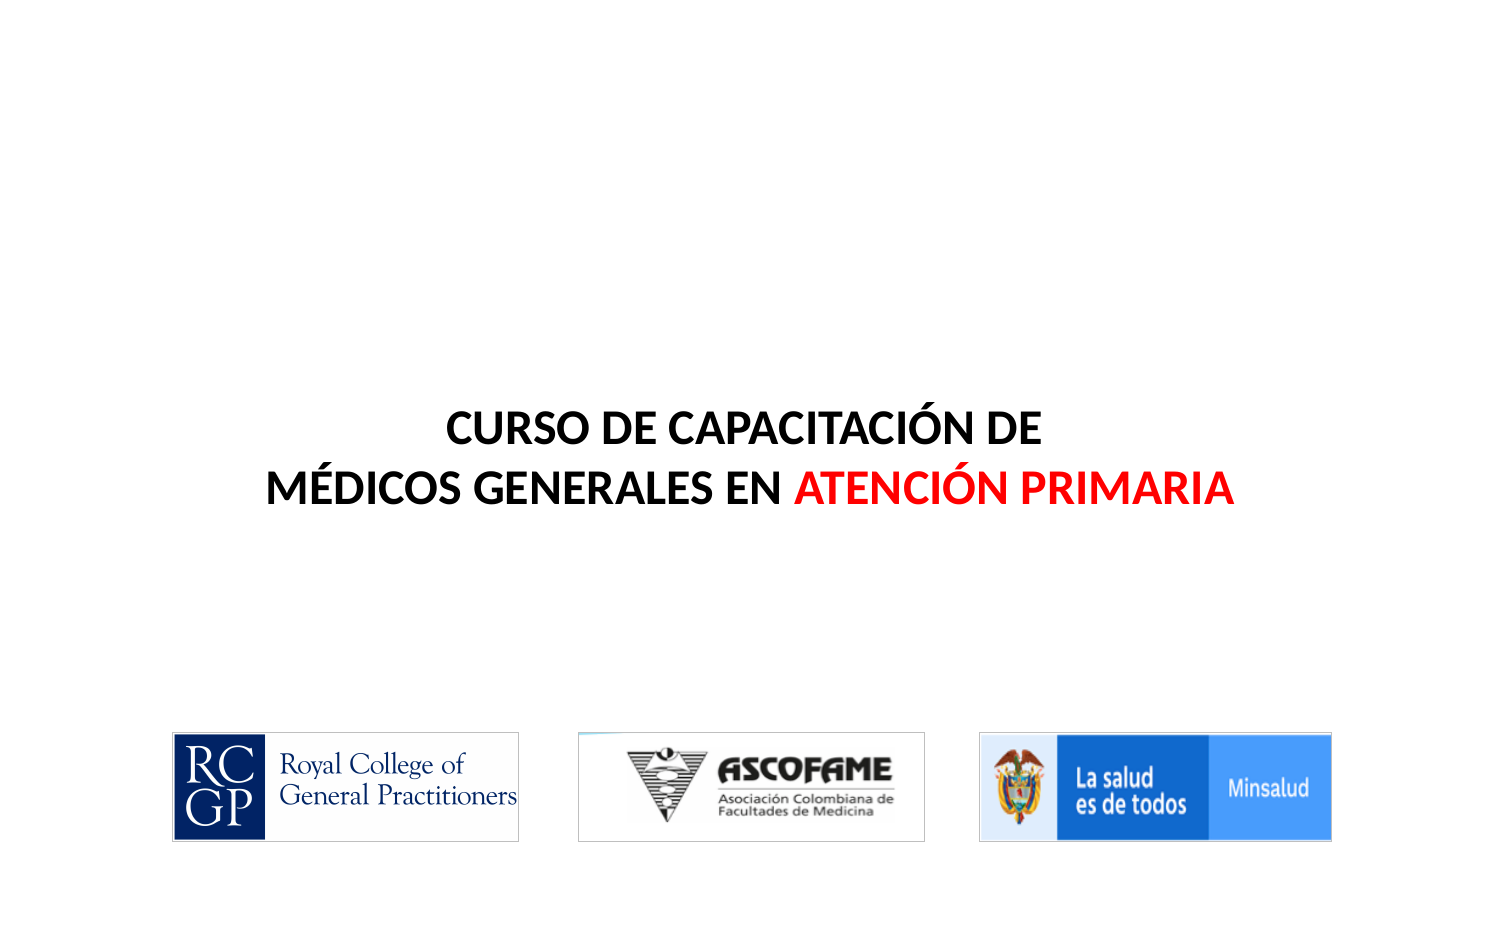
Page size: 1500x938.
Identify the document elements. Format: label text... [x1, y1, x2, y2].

text_box CURSO DE CAPACITACIÓN DE MÉDICOS GENERALES EN ATENCIÓN PRIMARIA [0, 387, 1500, 523]
picture [172, 732, 519, 843]
picture [979, 732, 1332, 843]
picture [578, 732, 925, 843]
